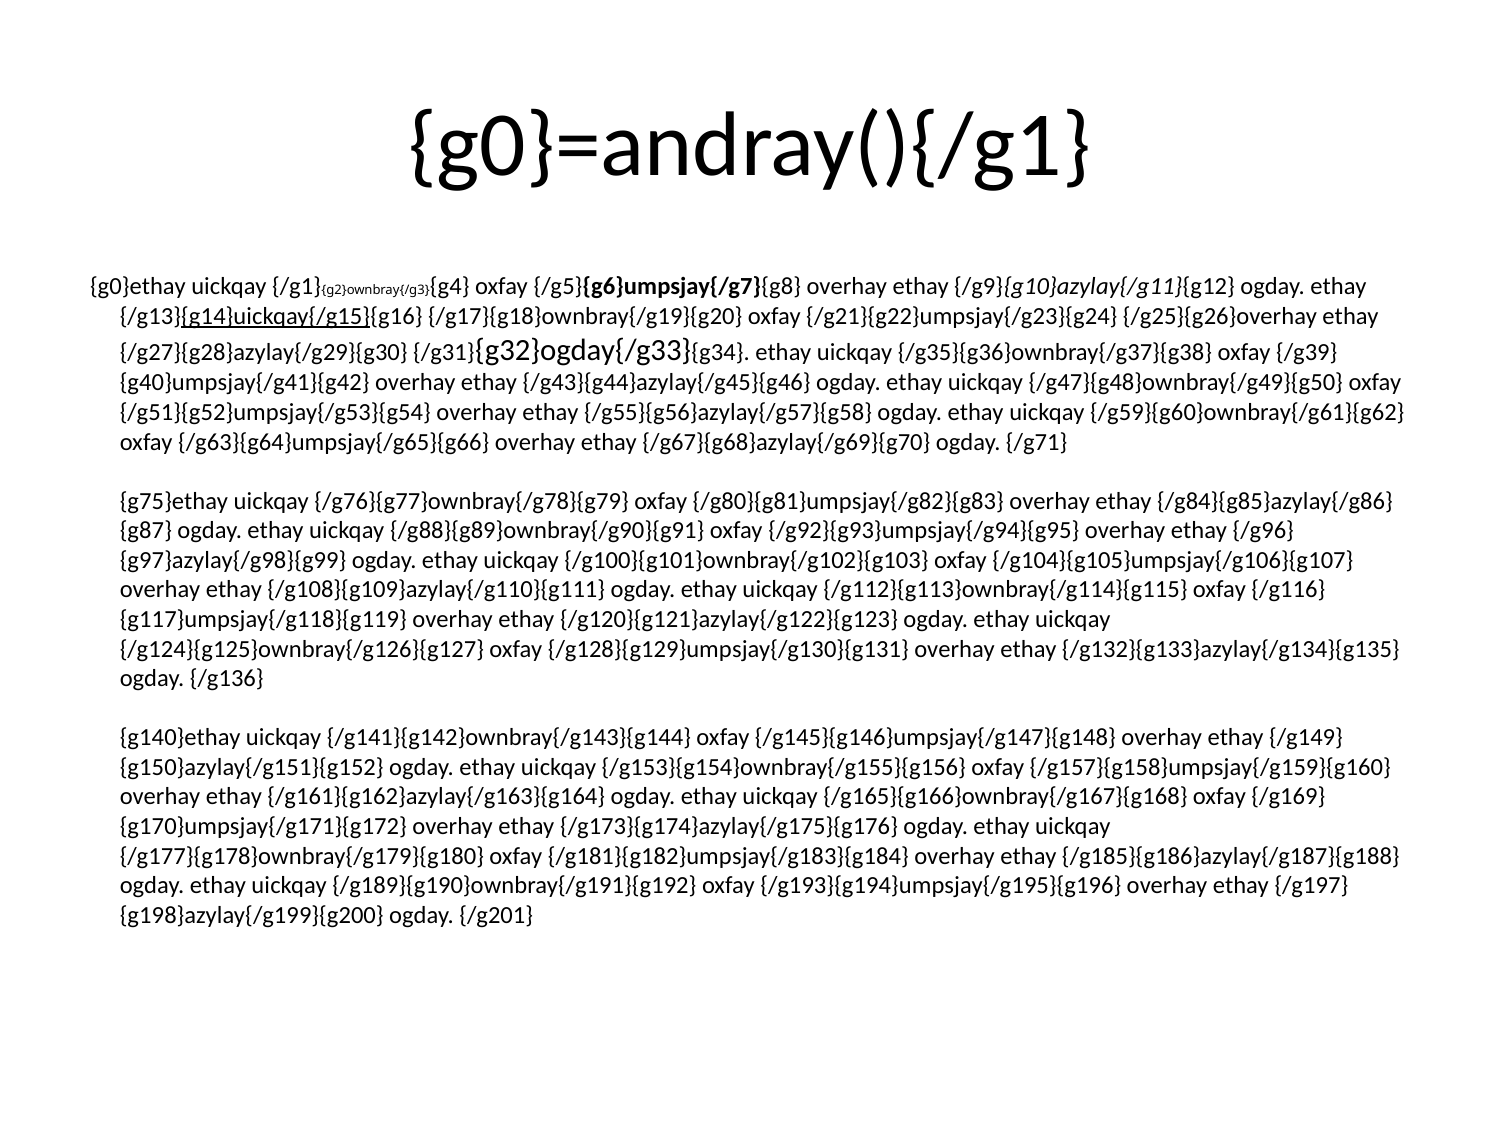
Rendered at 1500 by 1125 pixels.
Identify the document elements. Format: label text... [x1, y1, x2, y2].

title {g0}=andray(){/g1} [75, 45, 1425, 233]
list {g0}ethay uickqay {/g1}{g2}ownbray{/g3}{g4} oxfay {/g5}{g6}umpsjay{/g7}{g8} overhay ethay {/g9}{g10}azylay{/g11}{g12} ogday. ethay {/g13}{g14}uickqay{/g15}{g16} {/g17}{g18}ownbray{/g19}{g20} oxfay {/g21}{g22}umpsjay{/g23}{g24} {/g25}{g26}overhay ethay {/g27}{g28}azylay{/g29}{g30} {/g31}{g32}ogday{/g33}{g34}. ethay uickqay {/g35}{g36}ownbray{/g37}{g38} oxfay {/g39}{g40}umpsjay{/g41}{g42} overhay ethay {/g43}{g44}azylay{/g45}{g46} ogday. ethay uickqay {/g47}{g48}ownbray{/g49}{g50} oxfay {/g51}{g52}umpsjay{/g53}{g54} overhay ethay {/g55}{g56}azylay{/g57}{g58} ogday. ethay uickqay {/g59}{g60}ownbray{/g61}{g62} oxfay {/g63}{g64}umpsjay{/g65}{g66} overhay ethay {/g67}{g68}azylay{/g69}{g70} ogday. {/g71} {g75}ethay uickqay {/g76}{g77}ownbray{/g78}{g79} oxfay {/g80}{g81}umpsjay{/g82}{g83} overhay ethay {/g84}{g85}azylay{/g86}{g87} ogday. ethay uickqay {/g88}{g89}ownbray{/g90}{g91} oxfay {/g92}{g93}umpsjay{/g94}{g95} overhay ethay {/g96}{g97}azylay{/g98}{g99} ogday. ethay uickqay {/g100}{g101}ownbray{/g102}{g103} oxfay {/g104}{g105}umpsjay{/g106}{g107} overhay ethay {/g108}{g109}azylay{/g110}{g111} ogday. ethay uickqay {/g112}{g113}ownbray{/g114}{g115} oxfay {/g116}{g117}umpsjay{/g118}{g119} overhay ethay {/g120}{g121}azylay{/g122}{g123} ogday. ethay uickqay {/g124}{g125}ownbray{/g126}{g127} oxfay {/g128}{g129}umpsjay{/g130}{g131} overhay ethay {/g132}{g133}azylay{/g134}{g135} ogday. {/g136} {g140}ethay uickqay {/g141}{g142}ownbray{/g143}{g144} oxfay {/g145}{g146}umpsjay{/g147}{g148} overhay ethay {/g149}{g150}azylay{/g151}{g152} ogday. ethay uickqay {/g153}{g154}ownbray{/g155}{g156} oxfay {/g157}{g158}umpsjay{/g159}{g160} overhay ethay {/g161}{g162}azylay{/g163}{g164} ogday. ethay uickqay {/g165}{g166}ownbray{/g167}{g168} oxfay {/g169}{g170}umpsjay{/g171}{g172} overhay ethay {/g173}{g174}azylay{/g175}{g176} ogday. ethay uickqay {/g177}{g178}ownbray{/g179}{g180} oxfay {/g181}{g182}umpsjay{/g183}{g184} overhay ethay {/g185}{g186}azylay{/g187}{g188} ogday. ethay uickqay {/g189}{g190}ownbray{/g191}{g192} oxfay {/g193}{g194}umpsjay{/g195}{g196} overhay ethay {/g197}{g198}azylay{/g199}{g200} ogday. {/g201} [75, 262, 1425, 1005]
